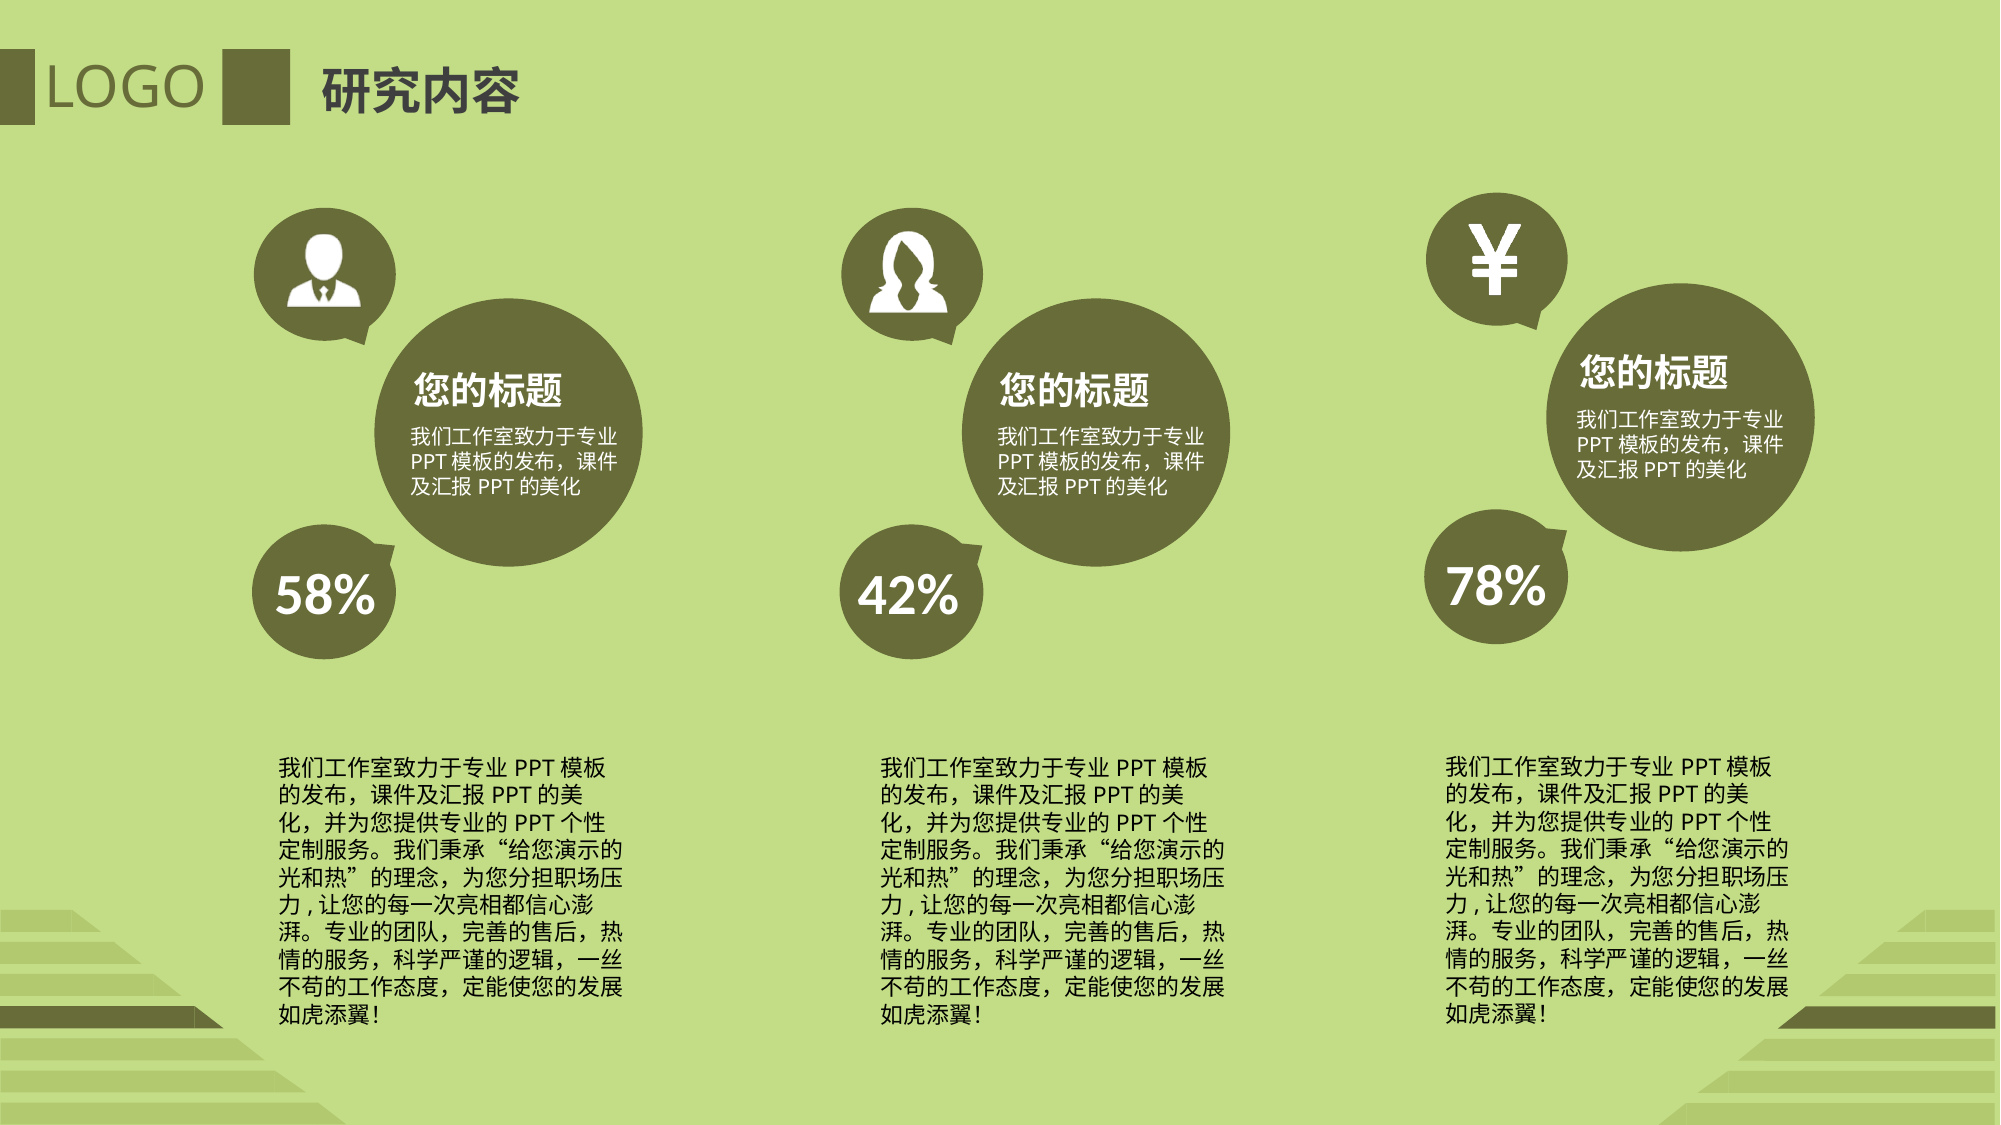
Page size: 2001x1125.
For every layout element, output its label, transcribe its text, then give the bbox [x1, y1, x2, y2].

text_box LOGO [29, 41, 233, 127]
text_box [222, 49, 291, 125]
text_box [1546, 283, 1815, 552]
text_box 我们工作室致力于专业PPT模板的发布，课件及汇报PPT的美化，并为您提供专业的PPT个性定制服务。我们秉承“给您演示的光和热”的理念，为您分担职场压力,让您的每一次亮相都信心澎湃。专业的团队，完善的售后，热情的服务，科学严谨的逻辑，一丝不苟的工作态度，定能使您的发展如虎添翼！ [1430, 745, 1810, 1065]
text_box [253, 207, 396, 342]
text_box [0, 0, 2000, 1125]
text_box 研究内容 [306, 51, 739, 127]
text_box 我们工作室致力于专业PPT模板的发布，课件及汇报PPT的美化，并为您提供专业的PPT个性定制服务。我们秉承“给您演示的光和热”的理念，为您分担职场压力,让您的每一次亮相都信心澎湃。专业的团队，完善的售后，热情的服务，科学严谨的逻辑，一丝不苟的工作态度，定能使您的发展如虎添翼！ [865, 745, 1245, 1066]
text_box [841, 207, 984, 342]
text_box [0, 909, 347, 1125]
text_box 我们工作室致力于专业PPT模板的发布，课件及汇报PPT的美化，并为您提供专业的PPT个性定制服务。我们秉承“给您演示的光和热”的理念，为您分担职场压力,让您的每一次亮相都信心澎湃。专业的团队，完善的售后，热情的服务，科学严谨的逻辑，一丝不苟的工作态度，定能使您的发展如虎添翼！ [263, 745, 643, 1066]
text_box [1658, 909, 1996, 1125]
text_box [374, 298, 643, 567]
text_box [839, 524, 986, 660]
text_box [0, 49, 35, 125]
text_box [961, 298, 1231, 567]
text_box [1425, 192, 1568, 326]
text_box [1423, 509, 1573, 645]
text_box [251, 524, 402, 660]
